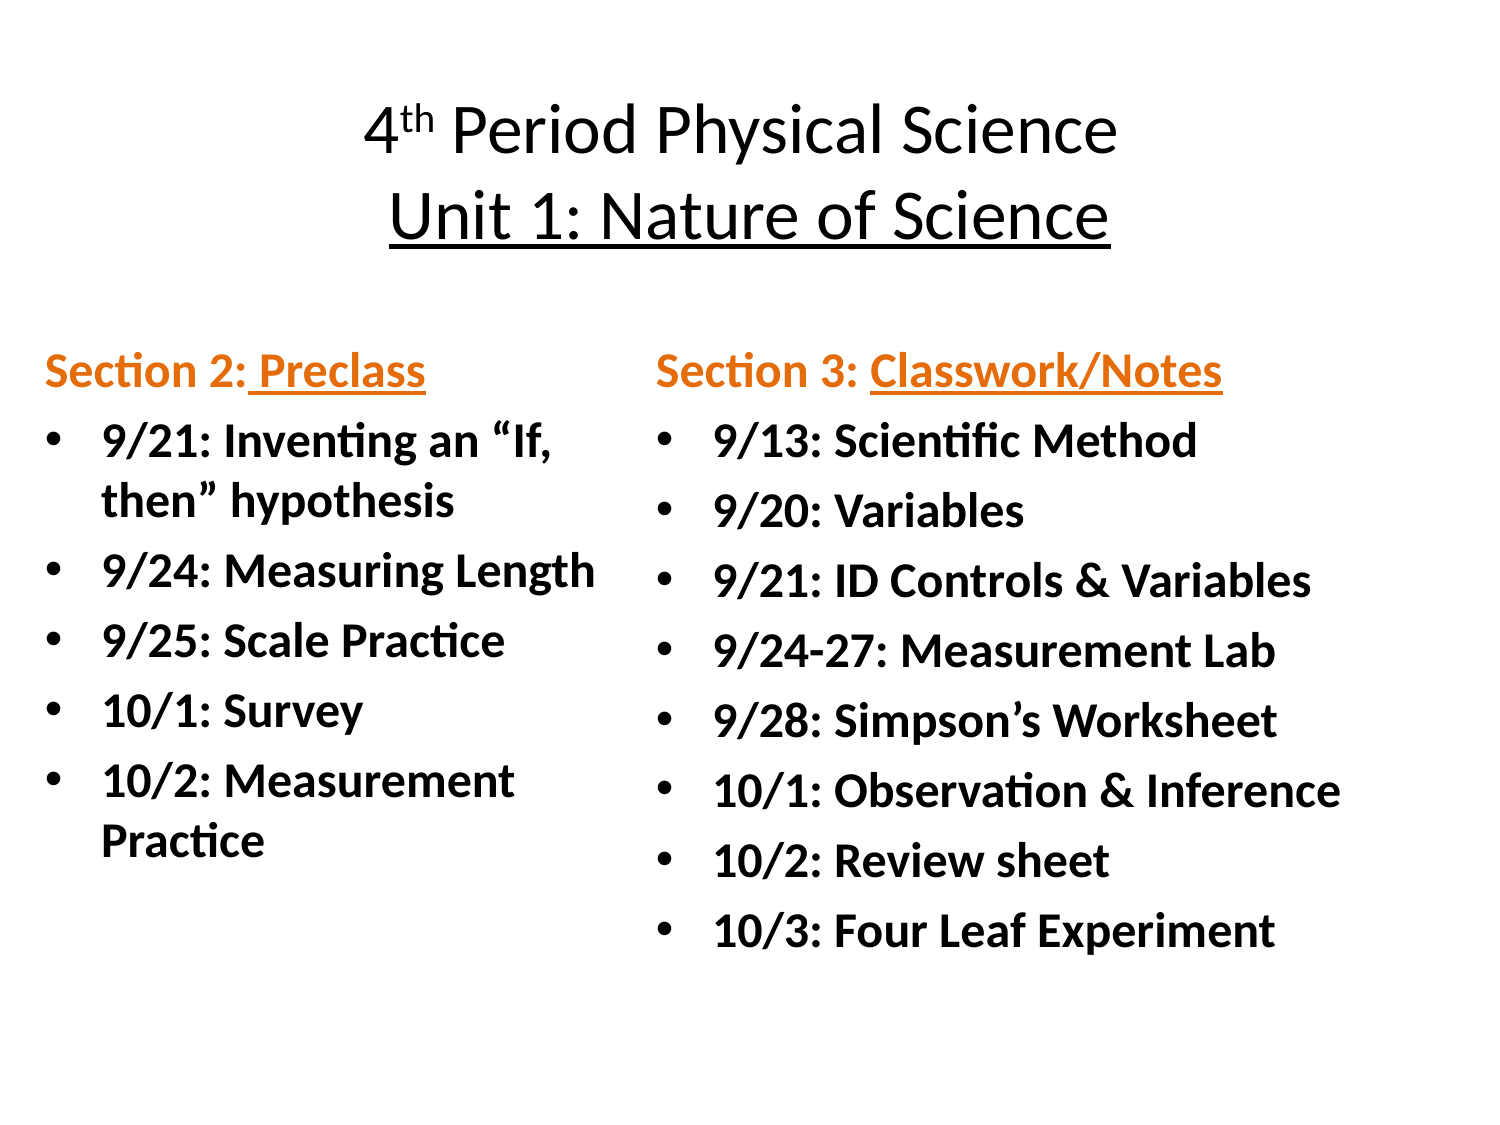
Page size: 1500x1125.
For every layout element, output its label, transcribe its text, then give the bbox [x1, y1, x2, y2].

list Section 3: Classwork/Notes 9/13: Scientific Method 9/20: Variables 9/21: ID Controls & Variables 9/24-27: Measurement Lab 9/28: Simpson’s Worksheet 10/1: Observation & Inference 10/2: Review sheet 10/3: Four Leaf Experiment [640, 330, 1500, 1125]
title 4th Period Physical Science Unit 1: Nature of Science [75, 74, 1425, 262]
list Section 2: Preclass 9/21: Inventing an “If, then” hypothesis 9/24: Measuring Length 9/25: Scale Practice 10/1: Survey 10/2: Measurement Practice [29, 330, 640, 1005]
